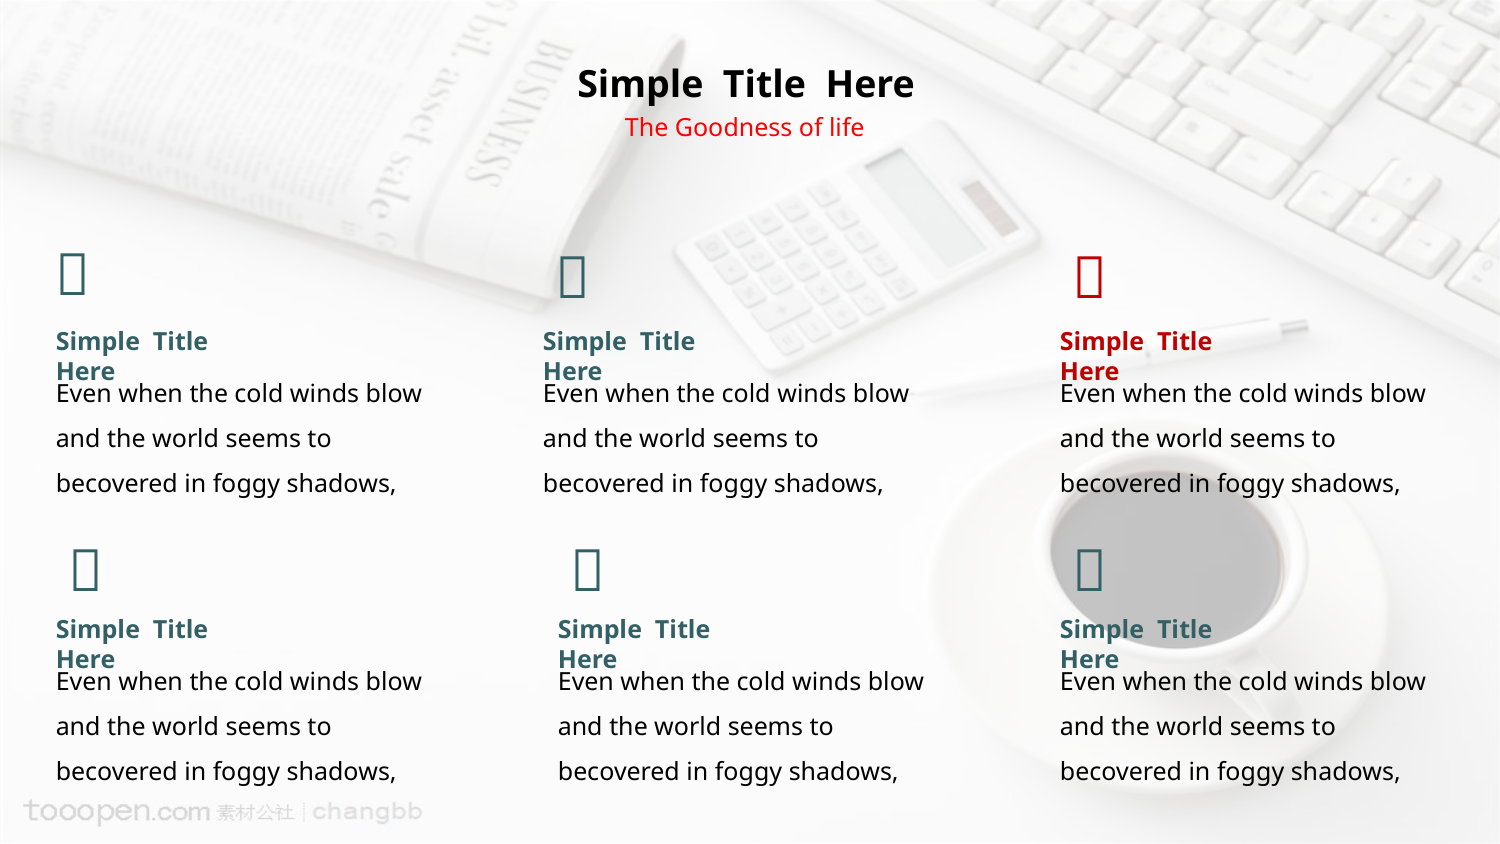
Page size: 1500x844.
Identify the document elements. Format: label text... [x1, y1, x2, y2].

text_box Even when the cold winds blow and the world seems to becovered in foggy shadows, [41, 643, 455, 793]
text_box  [555, 525, 621, 606]
text_box  [1057, 232, 1123, 318]
text_box Even when the cold winds blow and the world seems to becovered in foggy shadows, [1045, 355, 1459, 505]
text_box Simple Title Here [528, 318, 780, 355]
text_box Even when the cold winds blow and the world seems to becovered in foggy shadows, [543, 643, 957, 793]
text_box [543, 52, 954, 151]
text_box Even when the cold winds blow and the world seems to becovered in foggy shadows, [41, 355, 455, 505]
text_box Simple Title Here [1045, 318, 1297, 355]
text_box Even when the cold winds blow and the world seems to becovered in foggy shadows, [528, 355, 942, 505]
text_box Simple Title Here [543, 606, 795, 643]
text_box Simple Title Here [1045, 606, 1297, 643]
text_box  [53, 525, 119, 606]
text_box  [1057, 525, 1123, 606]
text_box  [540, 232, 606, 318]
text_box Simple Title Here [41, 606, 293, 643]
text_box  [41, 229, 101, 315]
text_box Even when the cold winds blow and the world seems to becovered in foggy shadows, [1045, 643, 1459, 793]
text_box Simple Title Here [41, 318, 293, 355]
